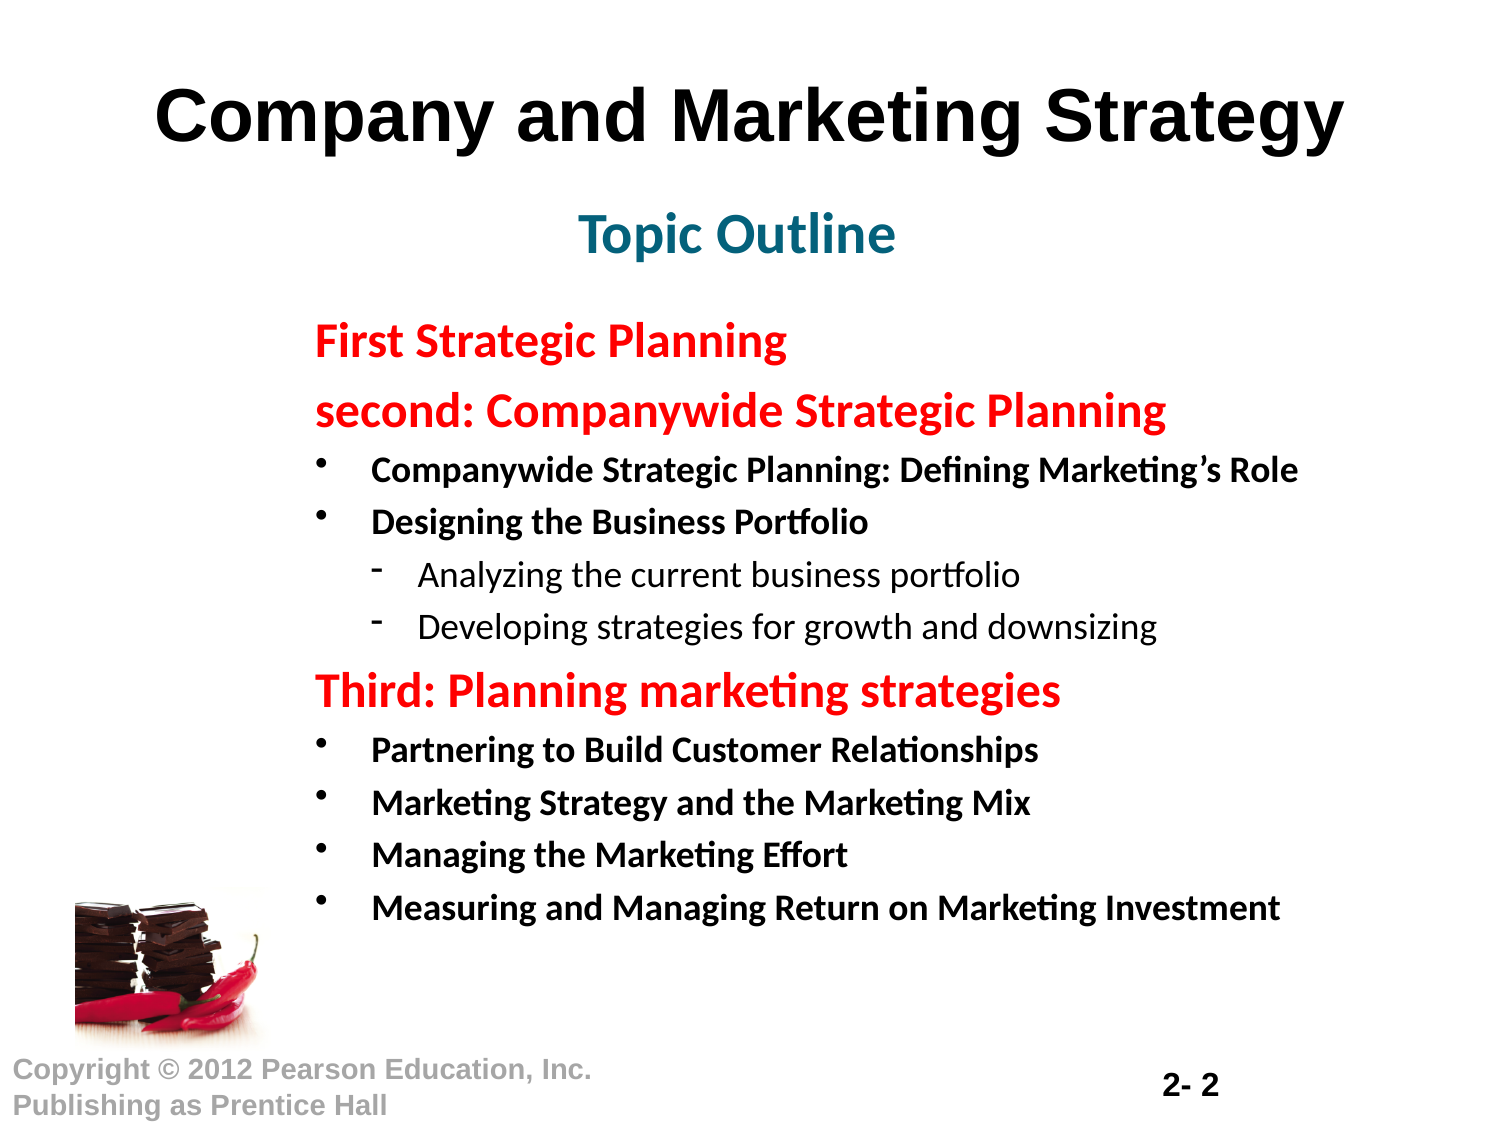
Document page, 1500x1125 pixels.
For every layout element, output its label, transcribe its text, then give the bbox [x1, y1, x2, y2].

list First Strategic Planning second: Companywide Strategic Planning Companywide Strategic Planning: Defining Marketing’s Role Designing the Business Portfolio Analyzing the current business portfolio Developing strategies for growth and downsizing Third: Planning marketing strategies Partnering to Build Customer Relationships Marketing Strategy and the Marketing Mix Managing the Marketing Effort Measuring and Managing Return on Marketing Investment [299, 299, 1451, 1001]
title Company and Marketing Strategy [112, 24, 1388, 213]
picture [75, 887, 275, 1054]
list Topic Outline [149, 213, 1326, 288]
